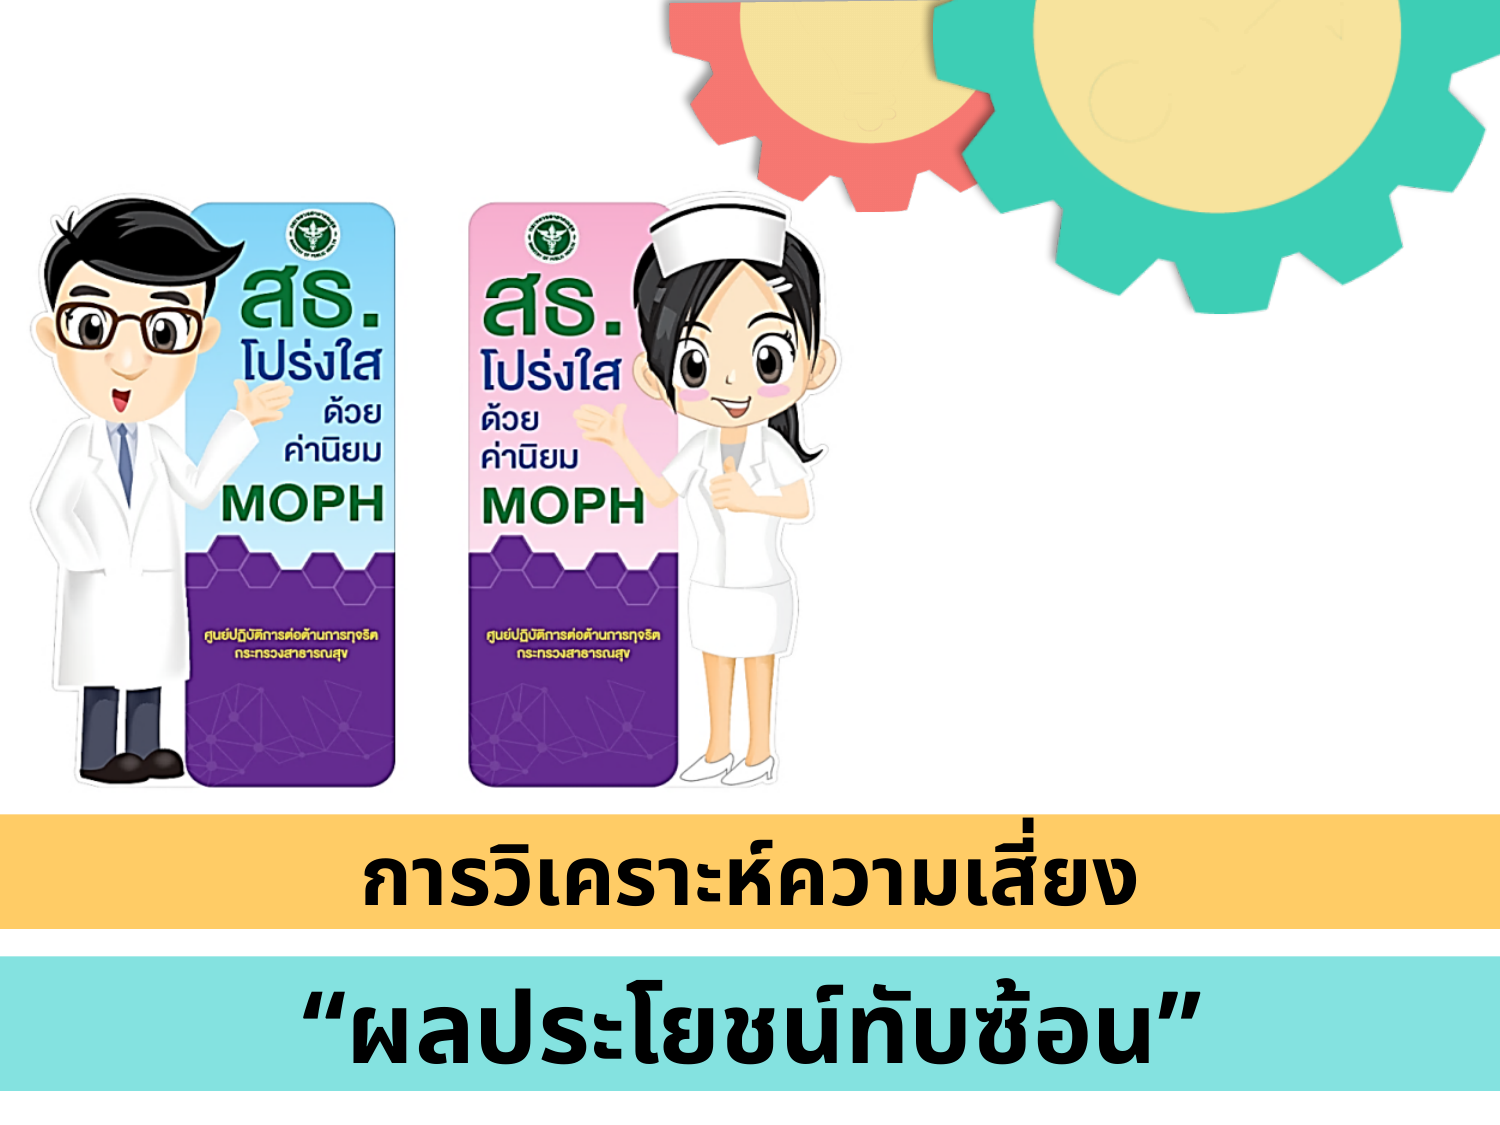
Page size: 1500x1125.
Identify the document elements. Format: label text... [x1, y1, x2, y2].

text_box การวิเคราะห์ความเสี่ยง [0, 814, 1500, 929]
picture [0, 147, 872, 815]
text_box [669, 0, 1500, 314]
text_box “ผลประโยชน์ทับซ้อน” [0, 956, 1500, 1091]
